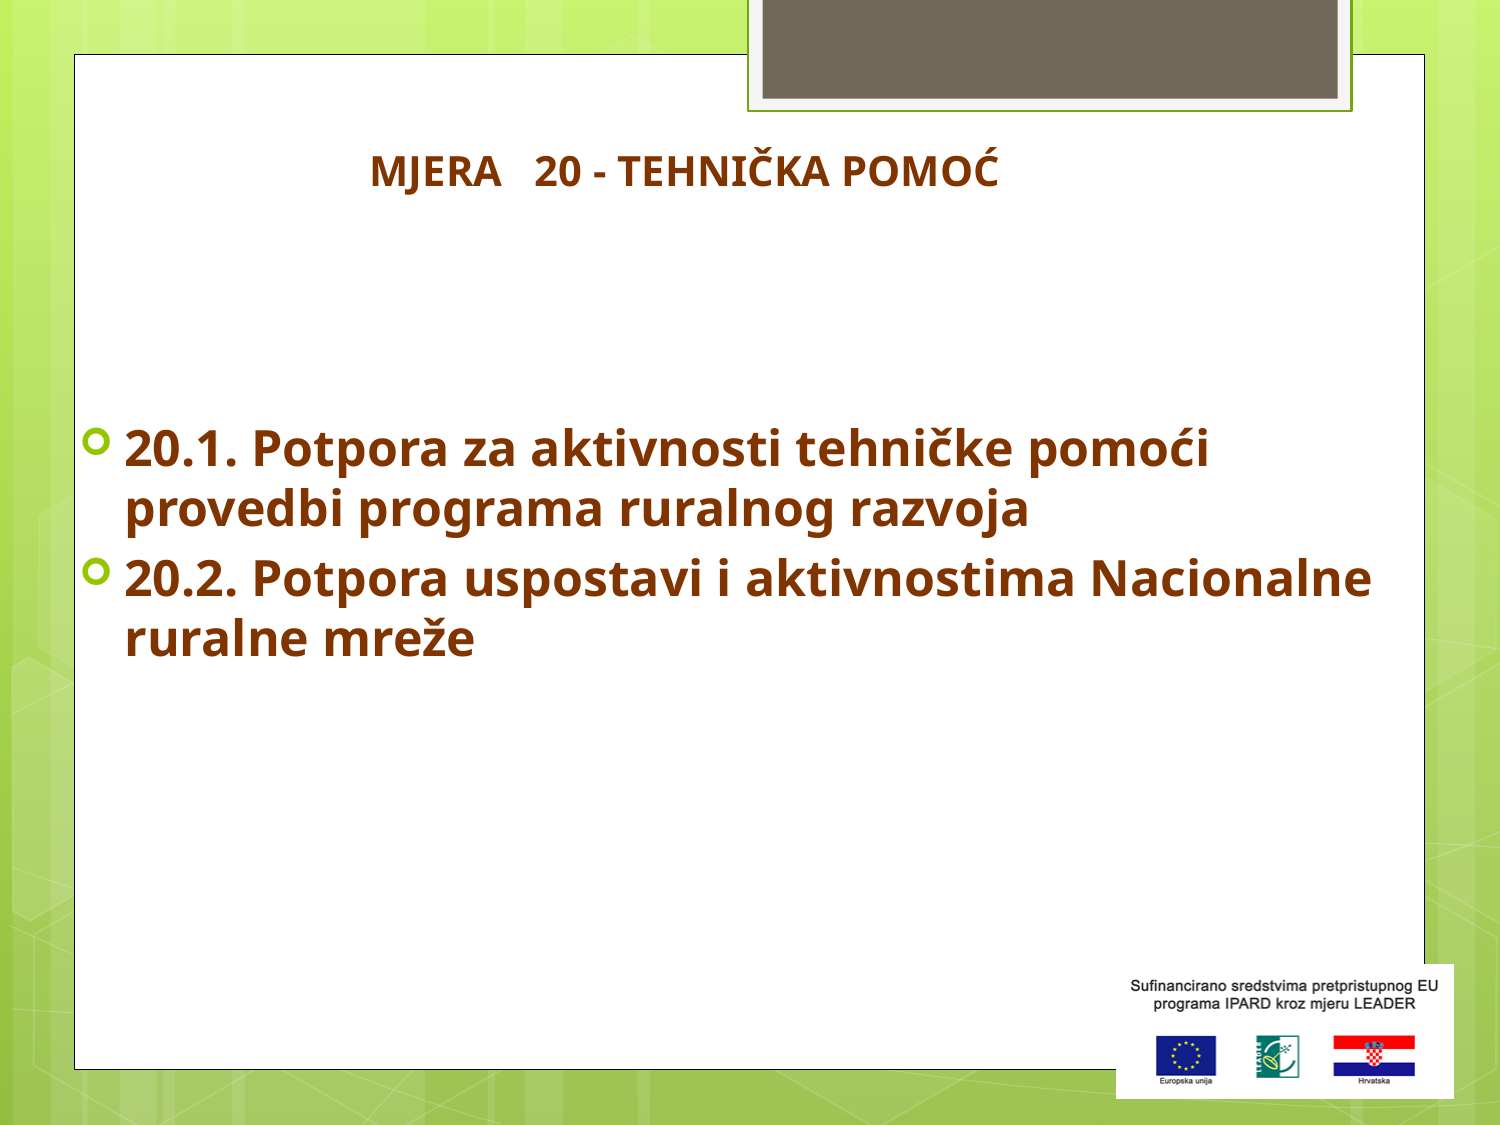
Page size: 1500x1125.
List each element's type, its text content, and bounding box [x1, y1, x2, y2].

text_box MJERA 20 - TEHNIČKA POMOĆ [112, 137, 1258, 202]
picture [1115, 963, 1454, 1100]
list 20.1. Potpora za aktivnosti tehničke pomoći provedbi programa ruralnog razvoja 20.2. Potpora uspostavi i aktivnostima Nacionalne ruralne mreže [53, 408, 1456, 1094]
